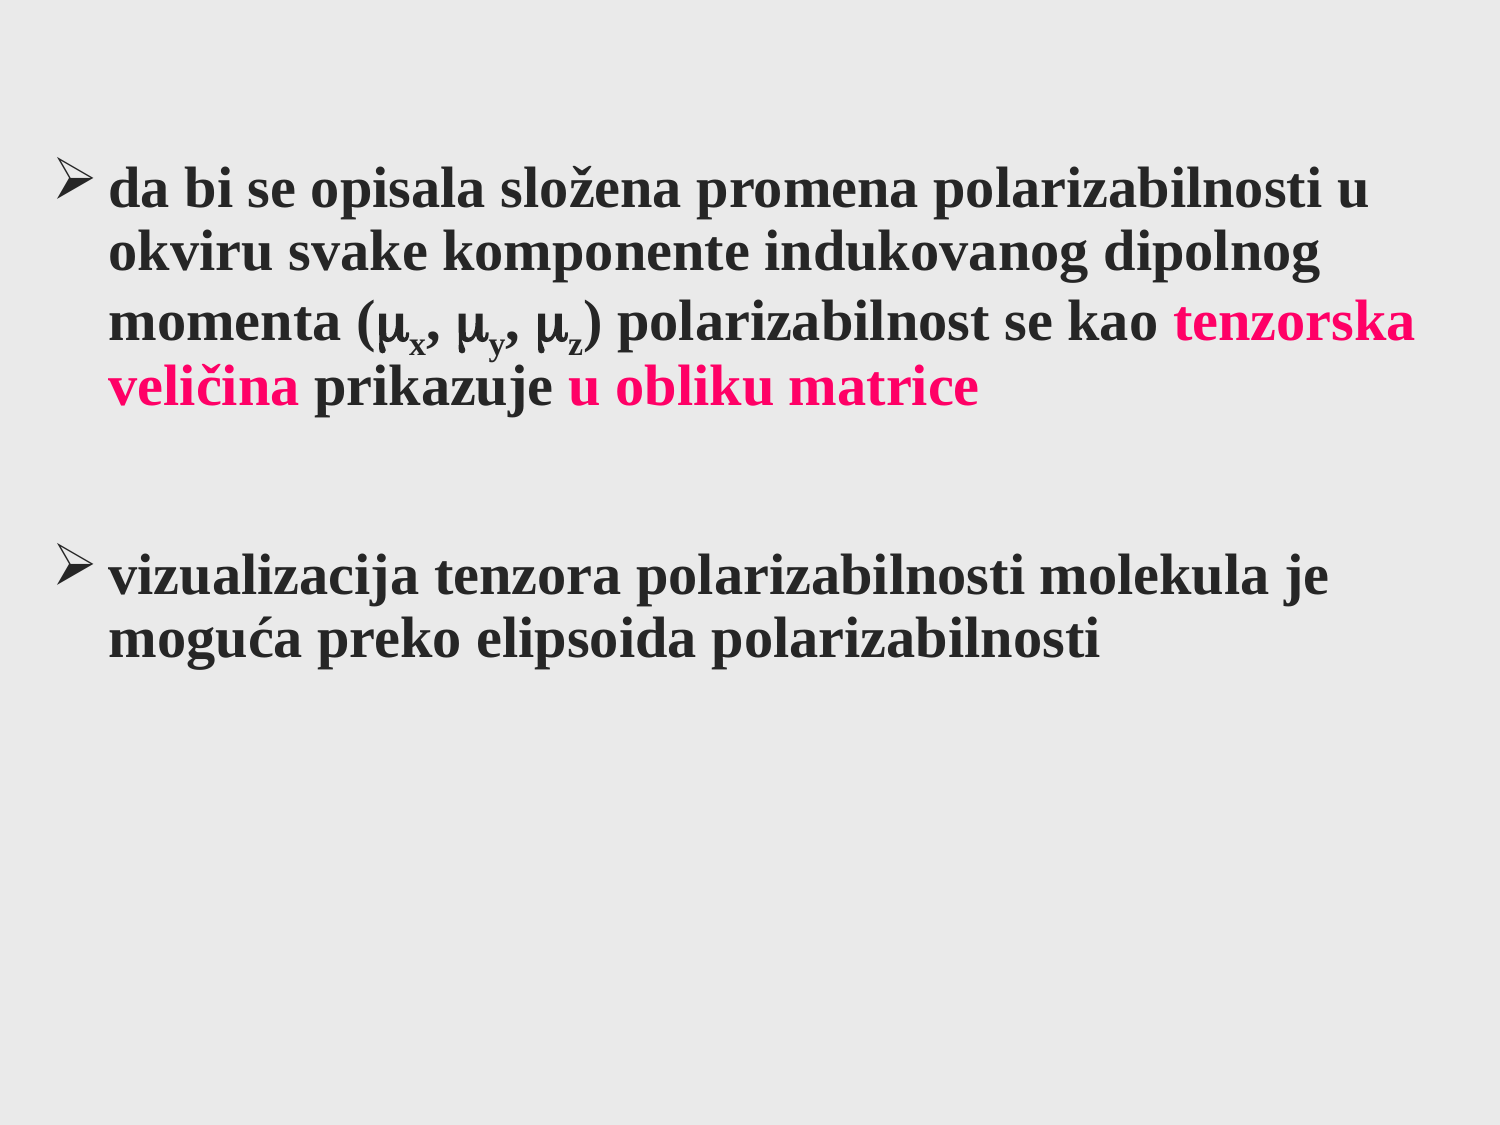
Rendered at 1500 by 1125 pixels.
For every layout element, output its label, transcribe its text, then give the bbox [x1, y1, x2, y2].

text_box da bi se opisala složena promena polarizabilnosti u okviru svake komponente indukovanog dipolnog momenta (x, y, z) polarizabilnost se kao tenzorska veličina prikazuje u obliku matrice vizualizacija tenzora polarizabilnosti molekula je moguća preko elipsoida polarizabilnosti [37, 149, 1450, 740]
